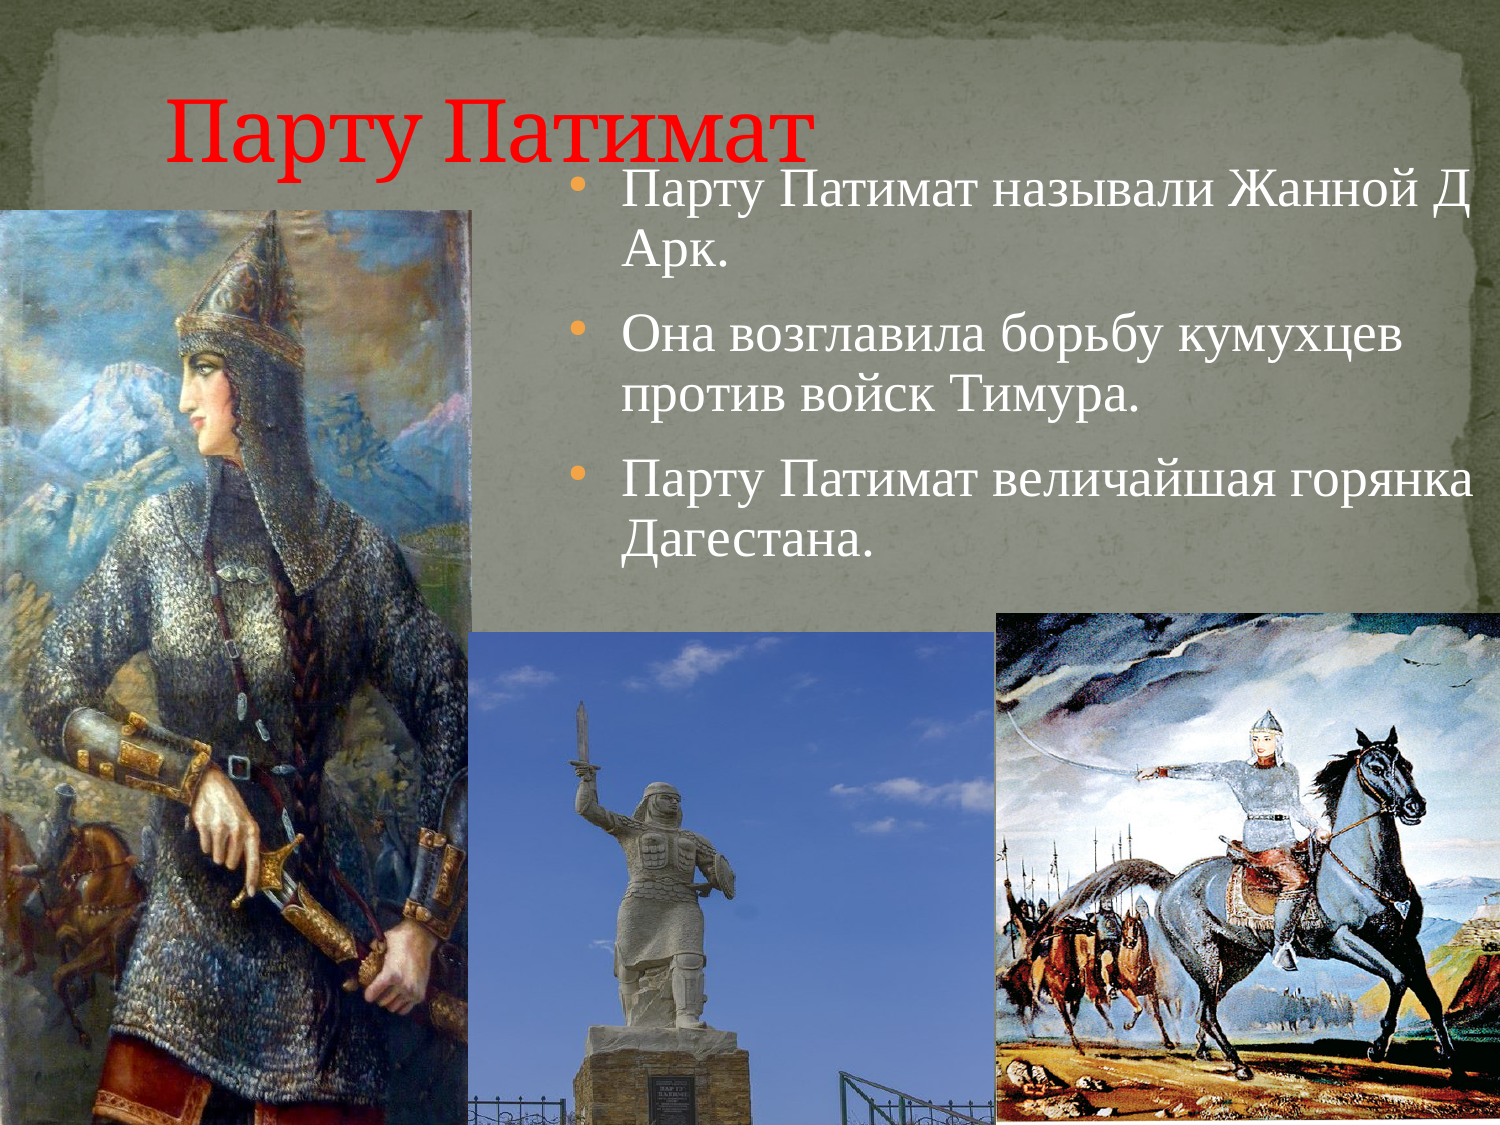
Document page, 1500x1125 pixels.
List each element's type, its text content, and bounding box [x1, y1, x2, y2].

list Парту Патимат называли Жанной Д Арк. Она возглавила борьбу кумухцев против войск Тимура. Парту Патимат величайшая горянка Дагестана. [535, 151, 1500, 623]
picture [0, 210, 994, 1125]
title Парту Патимат [149, 0, 1500, 188]
picture [996, 613, 1500, 1125]
